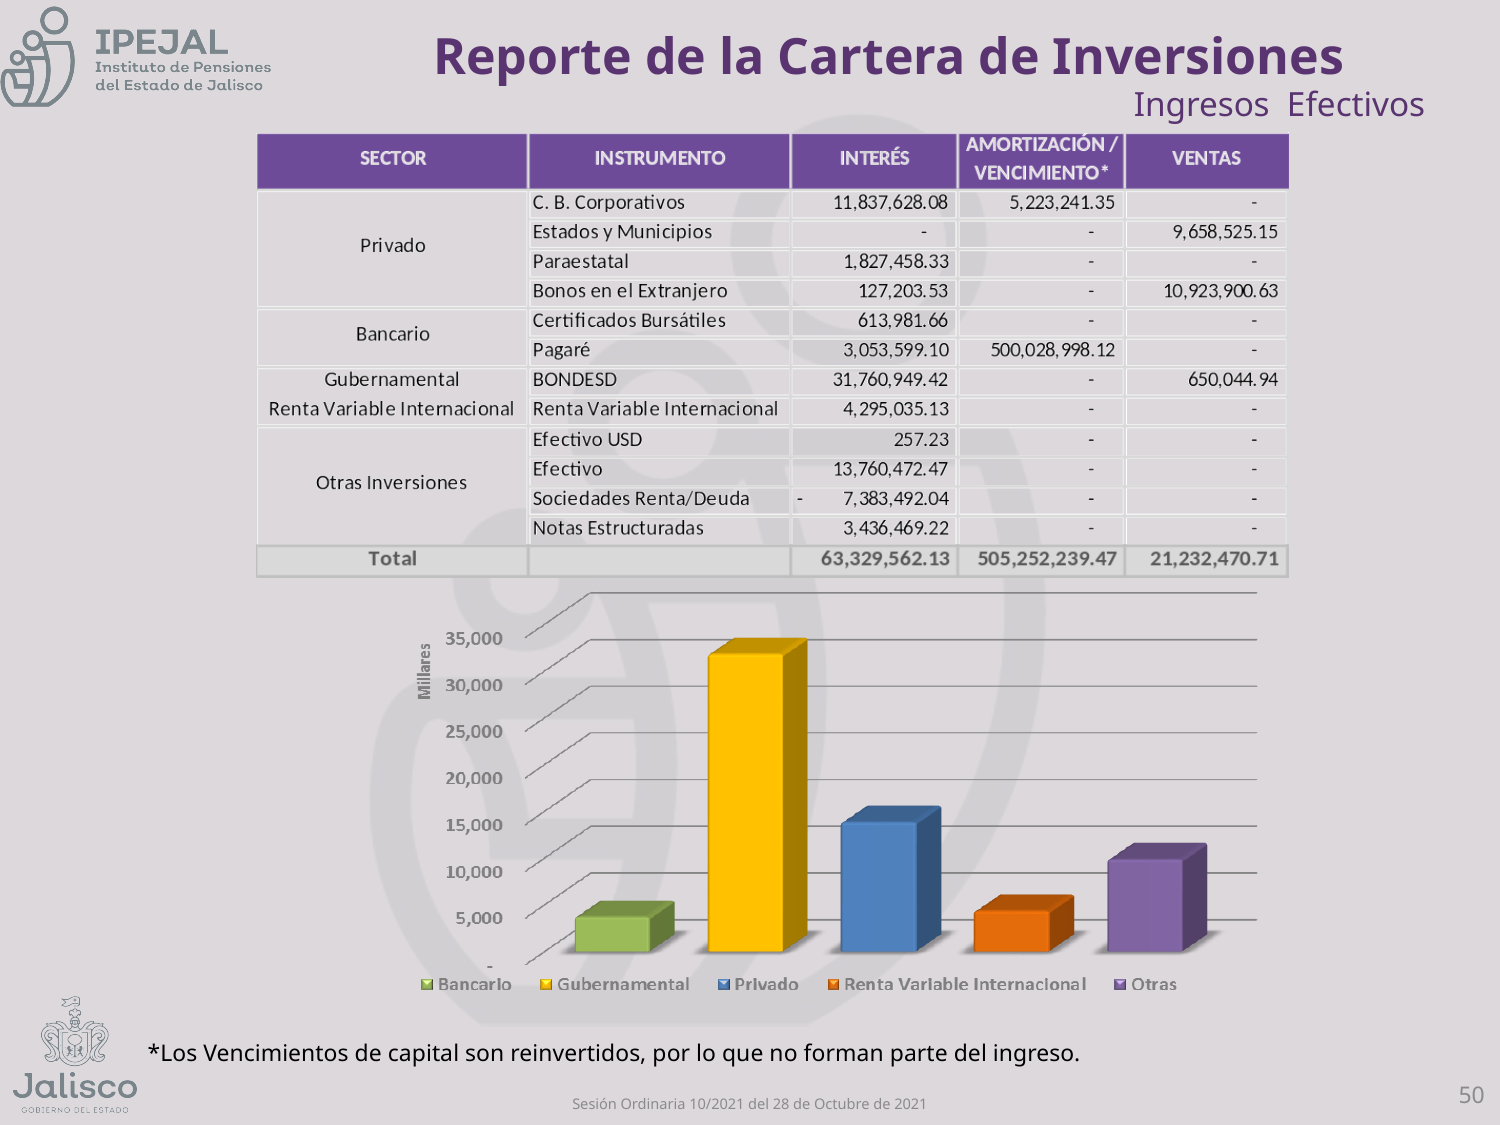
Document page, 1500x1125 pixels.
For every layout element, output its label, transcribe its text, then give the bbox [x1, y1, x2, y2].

text_box Reporte de la Cartera de Inversiones [277, 23, 1500, 149]
text_box Ingresos Efectivos [1084, 75, 1441, 131]
picture [0, 6, 271, 107]
picture [256, 130, 1309, 1011]
footer Sesión Ordinaria 10/2021 del 28 de Octubre de 2021 [472, 1074, 1028, 1125]
picture [0, 988, 166, 1125]
text_box *Los Vencimientos de capital son reinvertidos, por lo que no forman parte del ingreso. [132, 1031, 1456, 1074]
slide_number 50 [1411, 1066, 1500, 1125]
